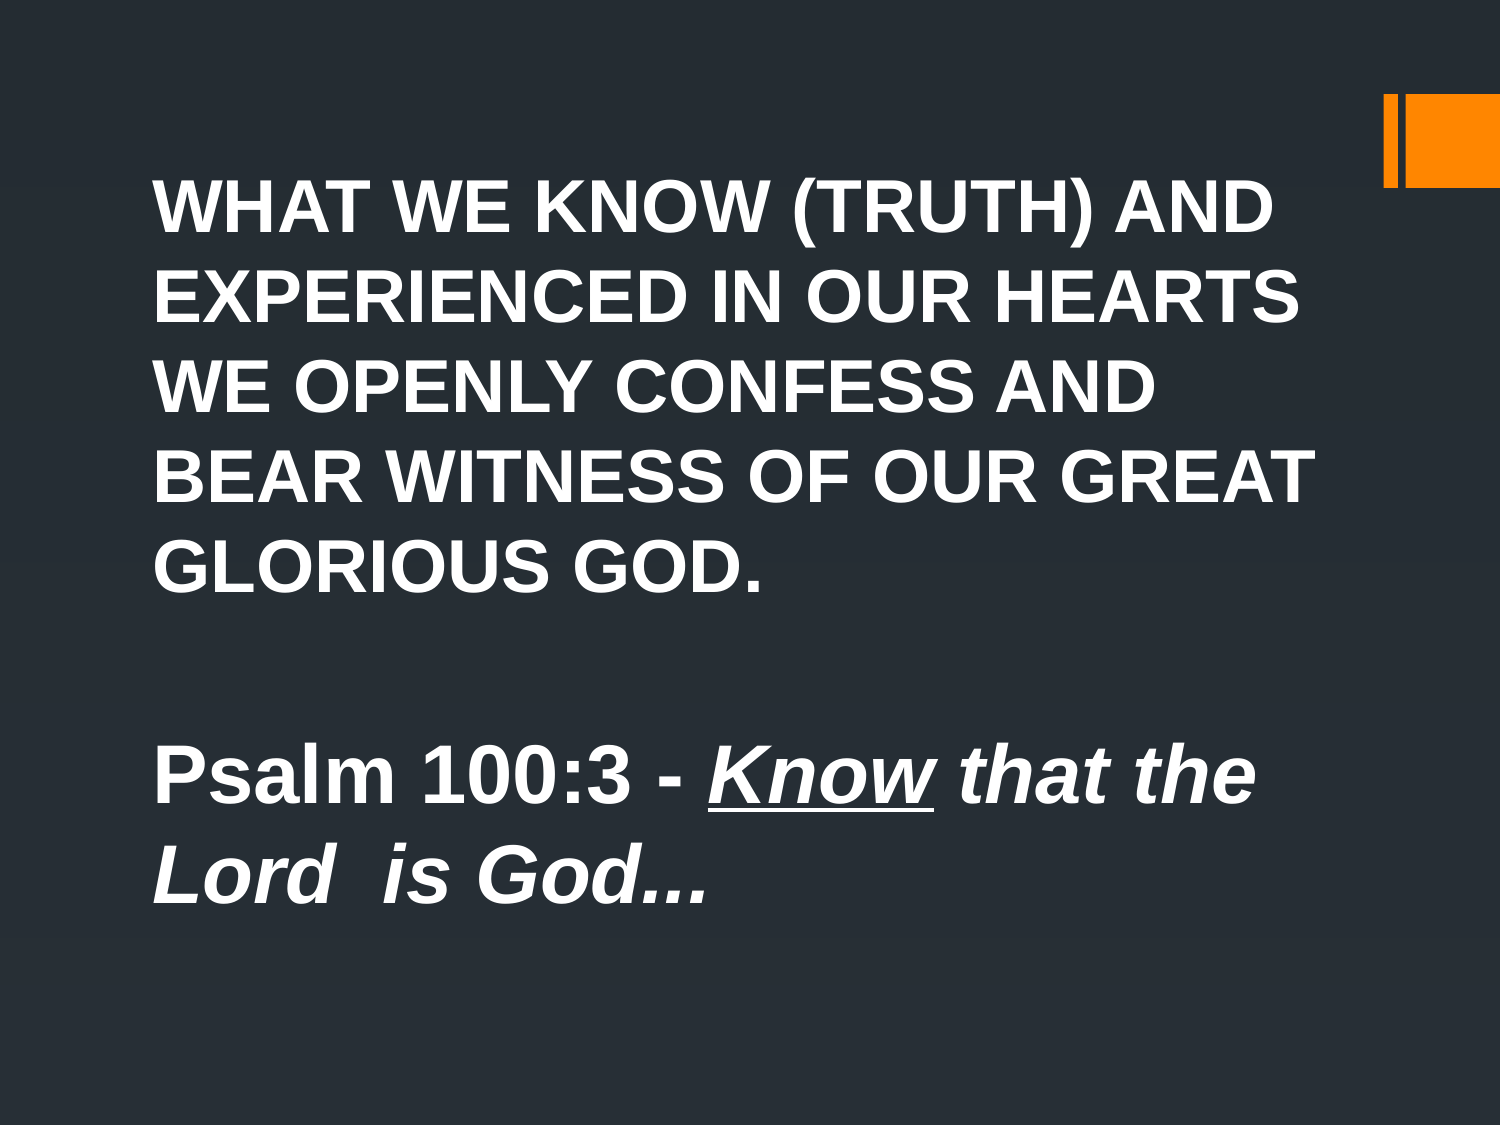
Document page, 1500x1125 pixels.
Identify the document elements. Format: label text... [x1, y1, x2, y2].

text_box WHAT WE KNOW (TRUTH) AND EXPERIENCED IN OUR HEARTS WE OPENLY CONFESS AND BEAR WITNESS OF OUR GREAT GLORIOUS GOD. [137, 149, 1375, 615]
text_box Psalm 100:3 - Know that the Lord is God... [137, 712, 1350, 928]
